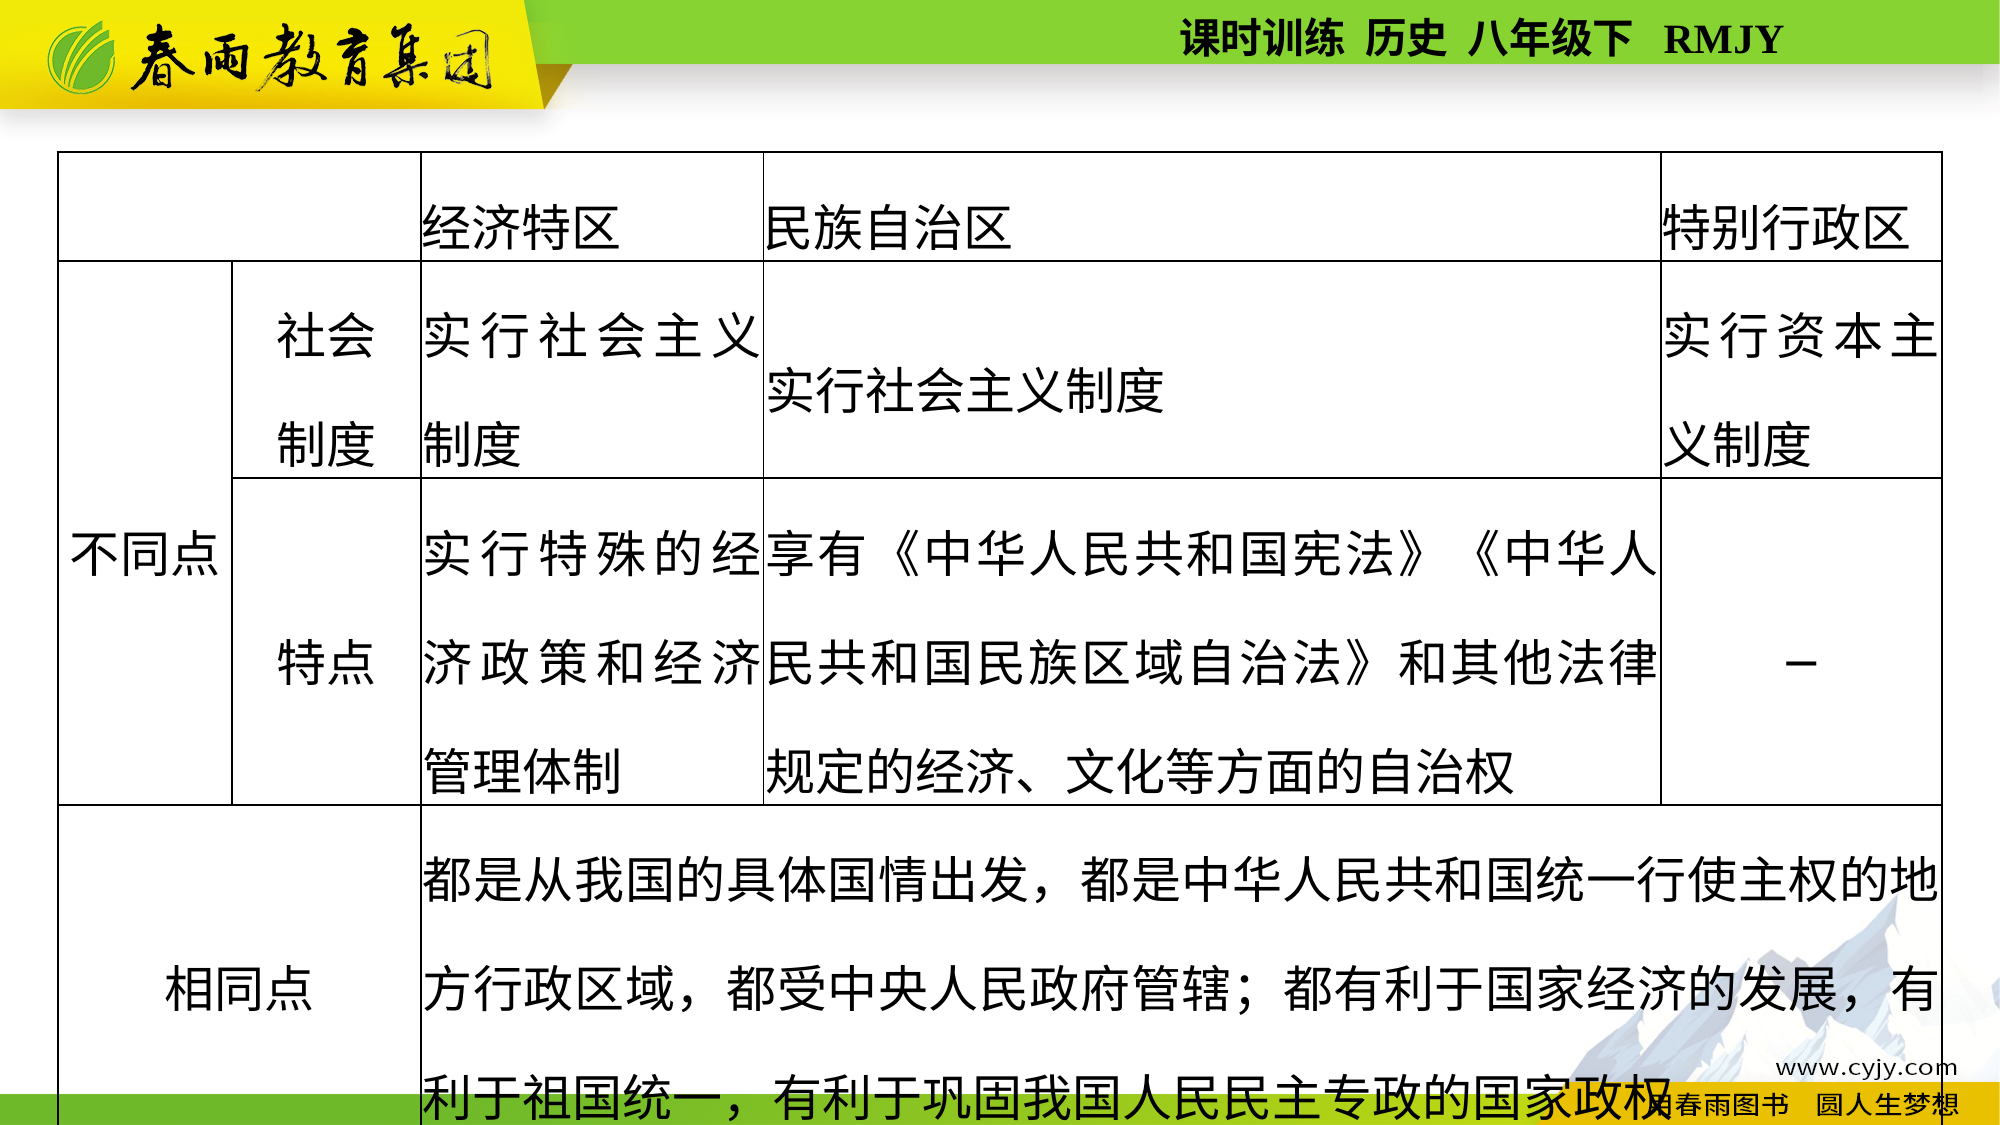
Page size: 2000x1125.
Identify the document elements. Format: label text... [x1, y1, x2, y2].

table_cell 相同点 [59, 806, 420, 1125]
table_cell 实行特殊的经济政策和经济管理体制 [422, 479, 763, 804]
table_header [59, 153, 420, 260]
table_cell 都是从我国的具体国情出发，都是中华人民共和国统一行使主权的地方行政区域，都受中央人民政府管辖；都有利于国家经济的发展，有利于祖国统一，有利于巩固我国人民民主专政的国家政权 [422, 806, 1941, 1125]
table_cell 特点 [233, 479, 420, 804]
table_header 特别行政区 [1662, 153, 1941, 260]
table_cell 实行社会主义制度 [422, 262, 763, 477]
table_cell 不同点 [59, 262, 231, 804]
table_cell 享有《中华人民共和国宪法》《中华人民共和国民族区域自治法》和其他法律规定的经济、文化等方面的自治权 [764, 479, 1660, 804]
table_cell 实行资本主义制度 [1662, 262, 1941, 477]
picture [0, 0, 2000, 1125]
table_cell 实行社会主义制度 [764, 262, 1660, 477]
table_cell 社会 制度 [233, 262, 420, 477]
table_header 经济特区 [422, 153, 763, 260]
table_cell — [1662, 479, 1941, 804]
table_header 民族自治区 [764, 153, 1660, 260]
